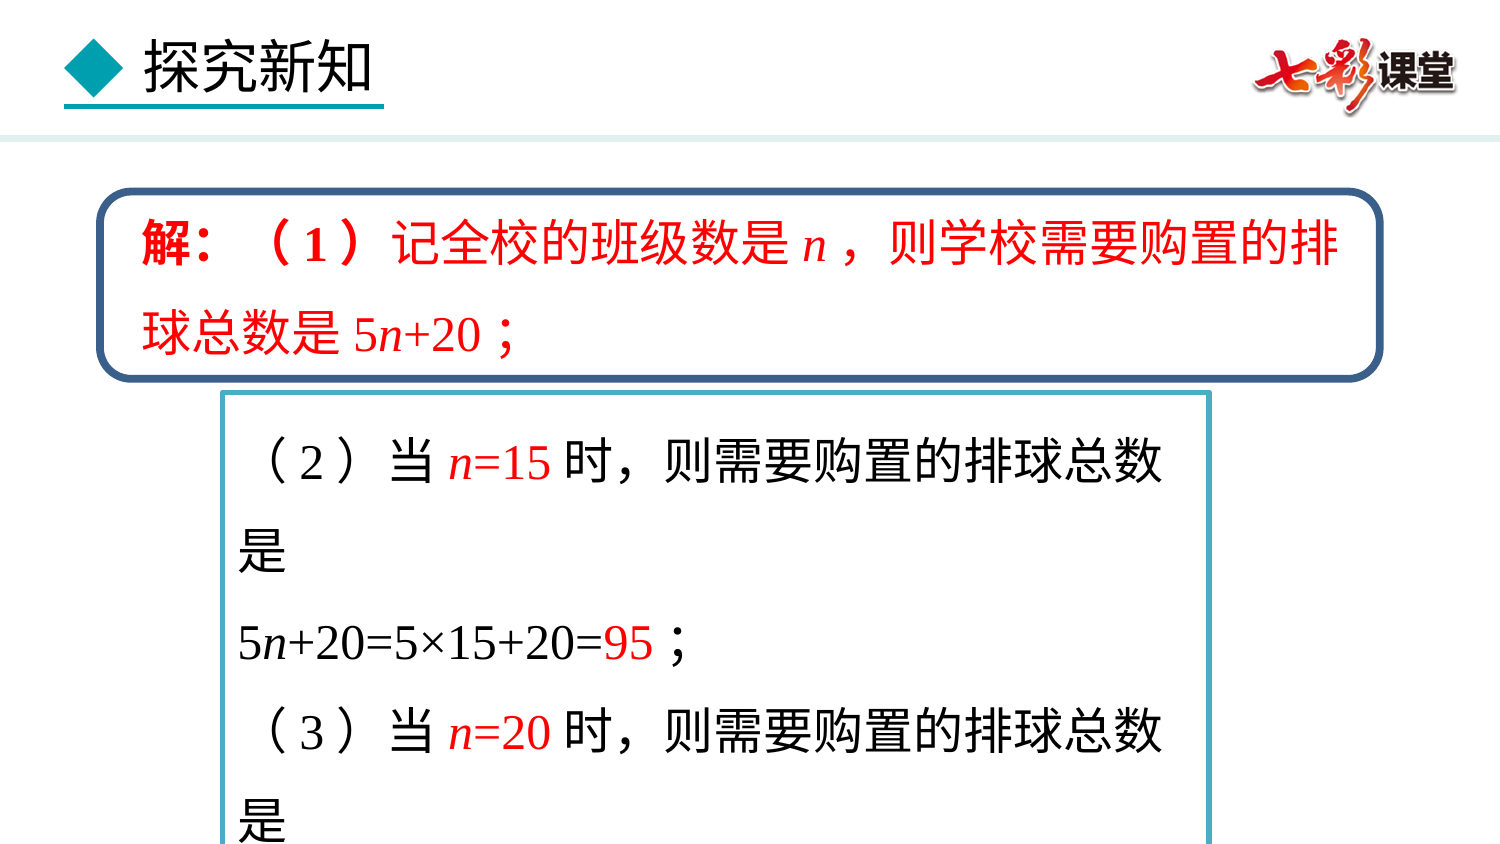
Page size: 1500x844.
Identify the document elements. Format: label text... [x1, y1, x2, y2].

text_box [99, 173, 1380, 379]
text_box （2）当n=15时，则需要购置的排球总数是 5n+20=5×15+20=95； （3）当n=20时，则需要购置的排球总数是 5n+20=5×20+20=120； [222, 392, 1210, 844]
picture [1249, 32, 1461, 118]
